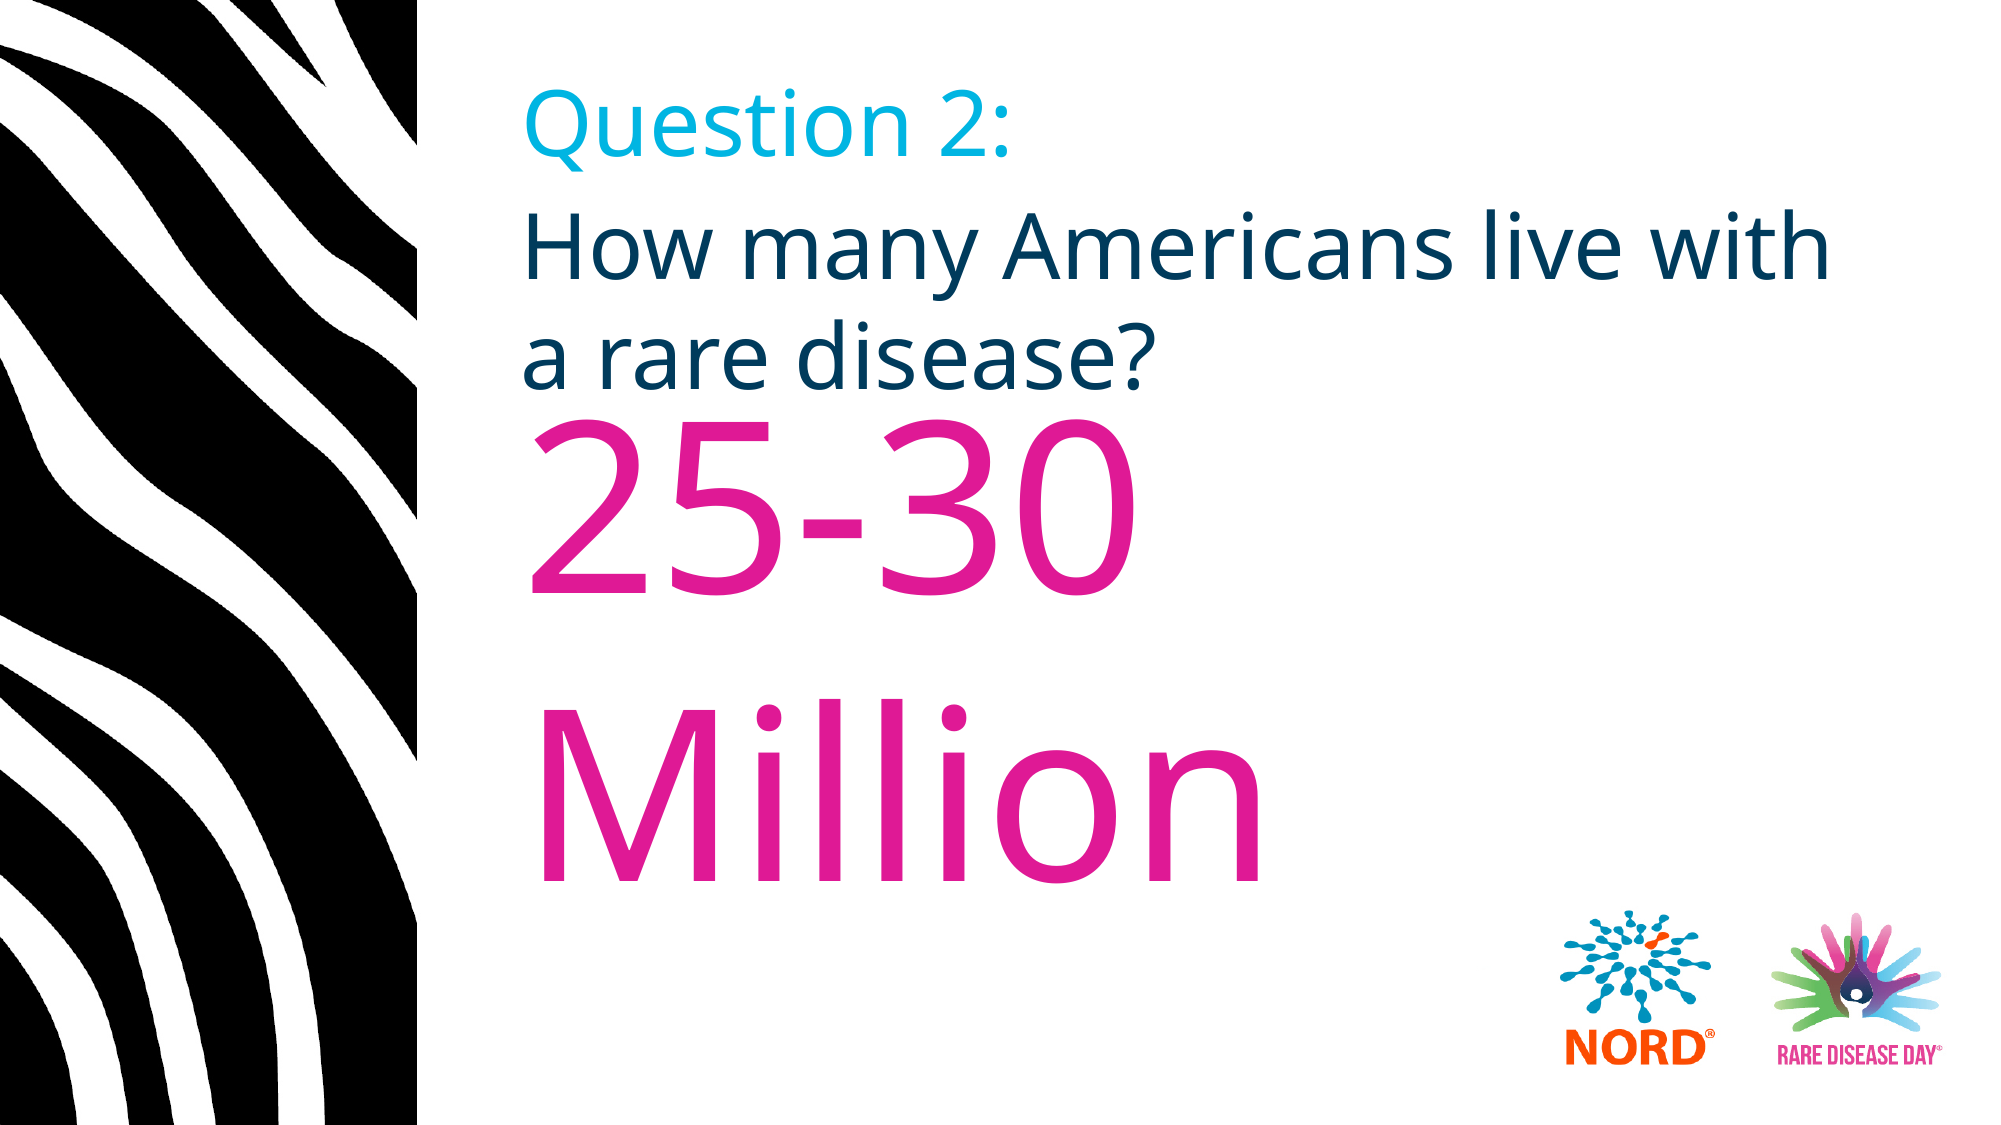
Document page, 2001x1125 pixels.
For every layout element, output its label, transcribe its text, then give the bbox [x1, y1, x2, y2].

picture [0, 0, 2001, 1125]
title Question 2: [506, 75, 1863, 180]
text_box 25-30 Million [506, 542, 1863, 741]
text_box How many Americans live with a rare disease? [505, 180, 1979, 415]
